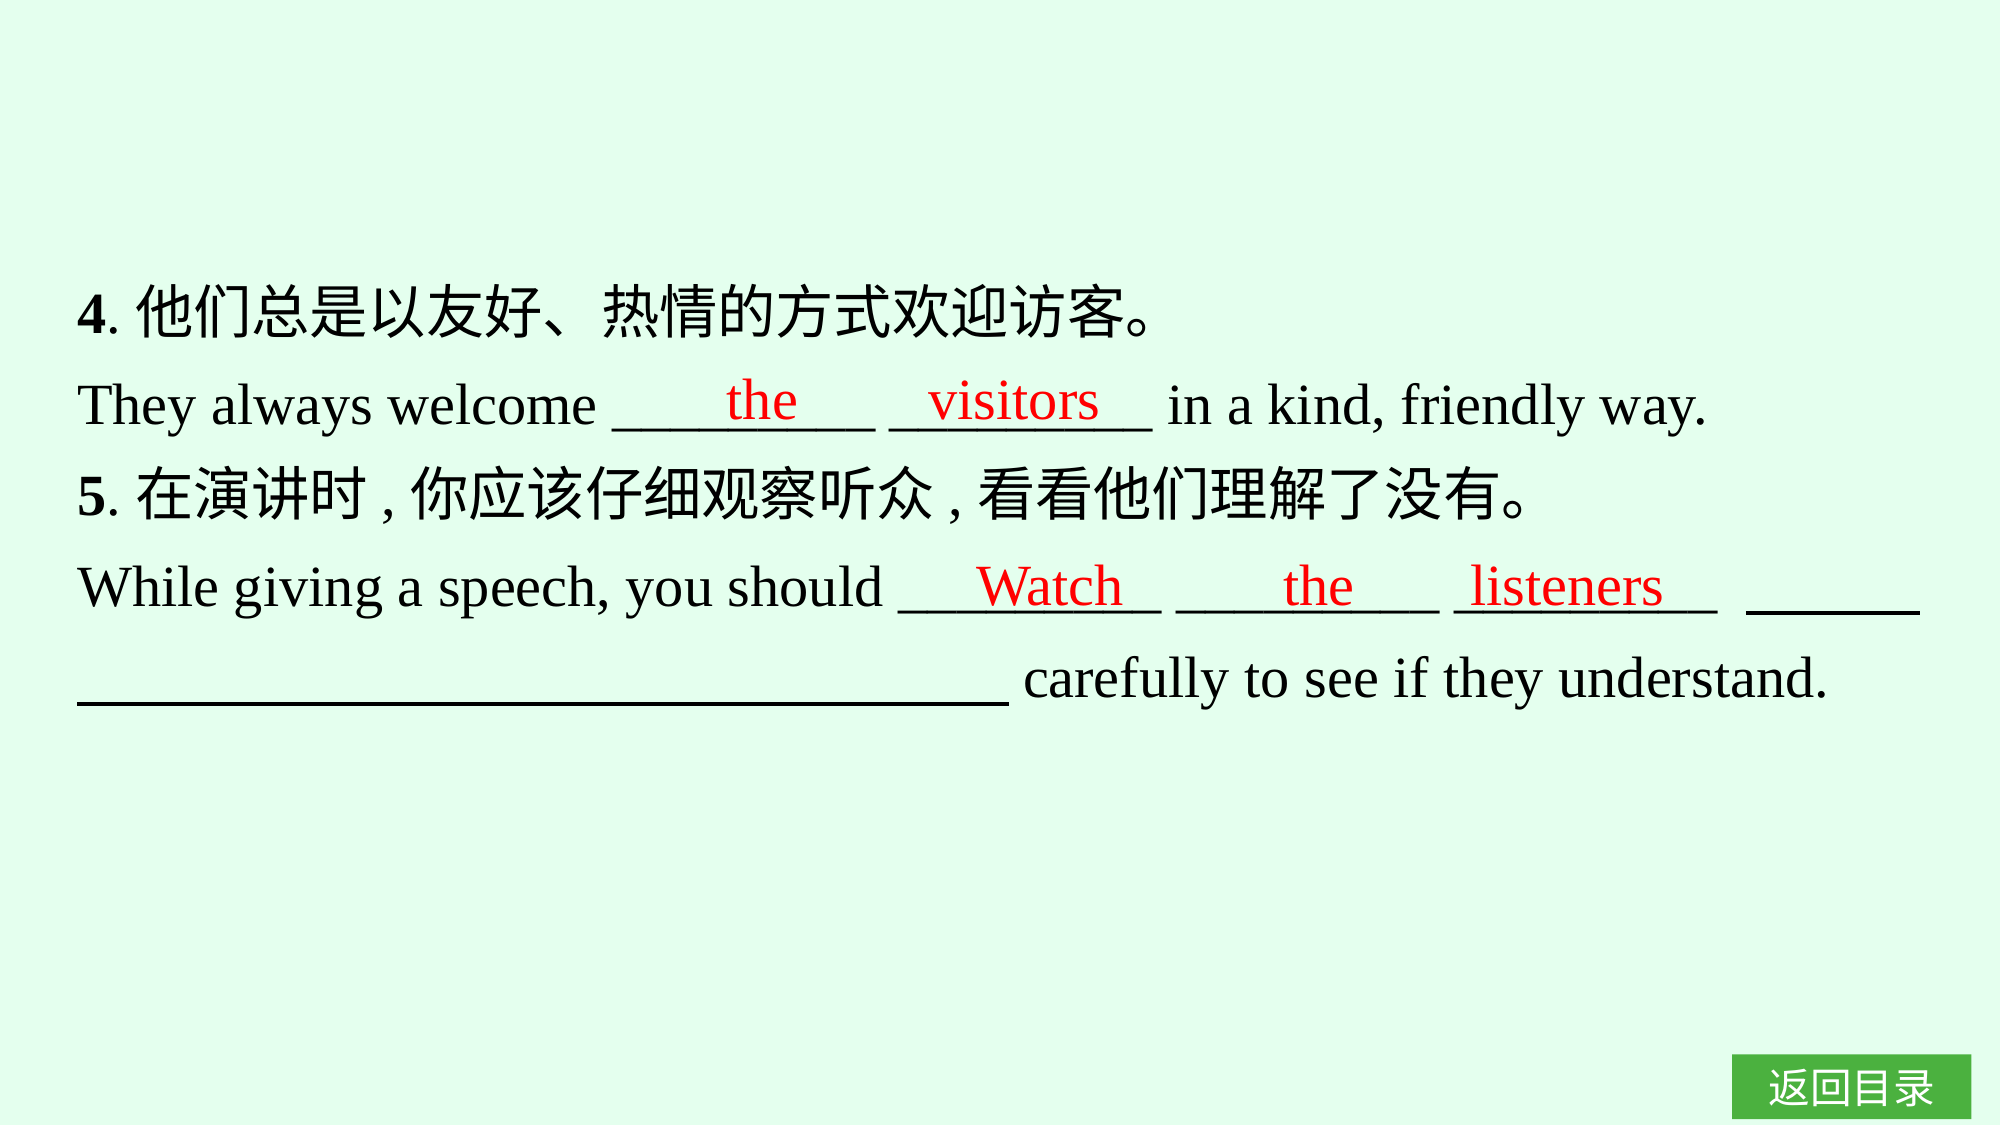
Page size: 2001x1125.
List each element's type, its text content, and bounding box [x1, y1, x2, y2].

text_box 4.他们总是以友好、热情的方式欢迎访客。 They always welcome _________ _________ in a kind, friendly way. 5.在演讲时,你应该仔细观察听众,看看他们理解了没有。 While giving a speech, you should _________ _________ _________ carefully to see if they understand. [62, 246, 1938, 717]
text_box the visitors [711, 339, 1116, 439]
text_box Watch the listeners [961, 525, 1681, 625]
